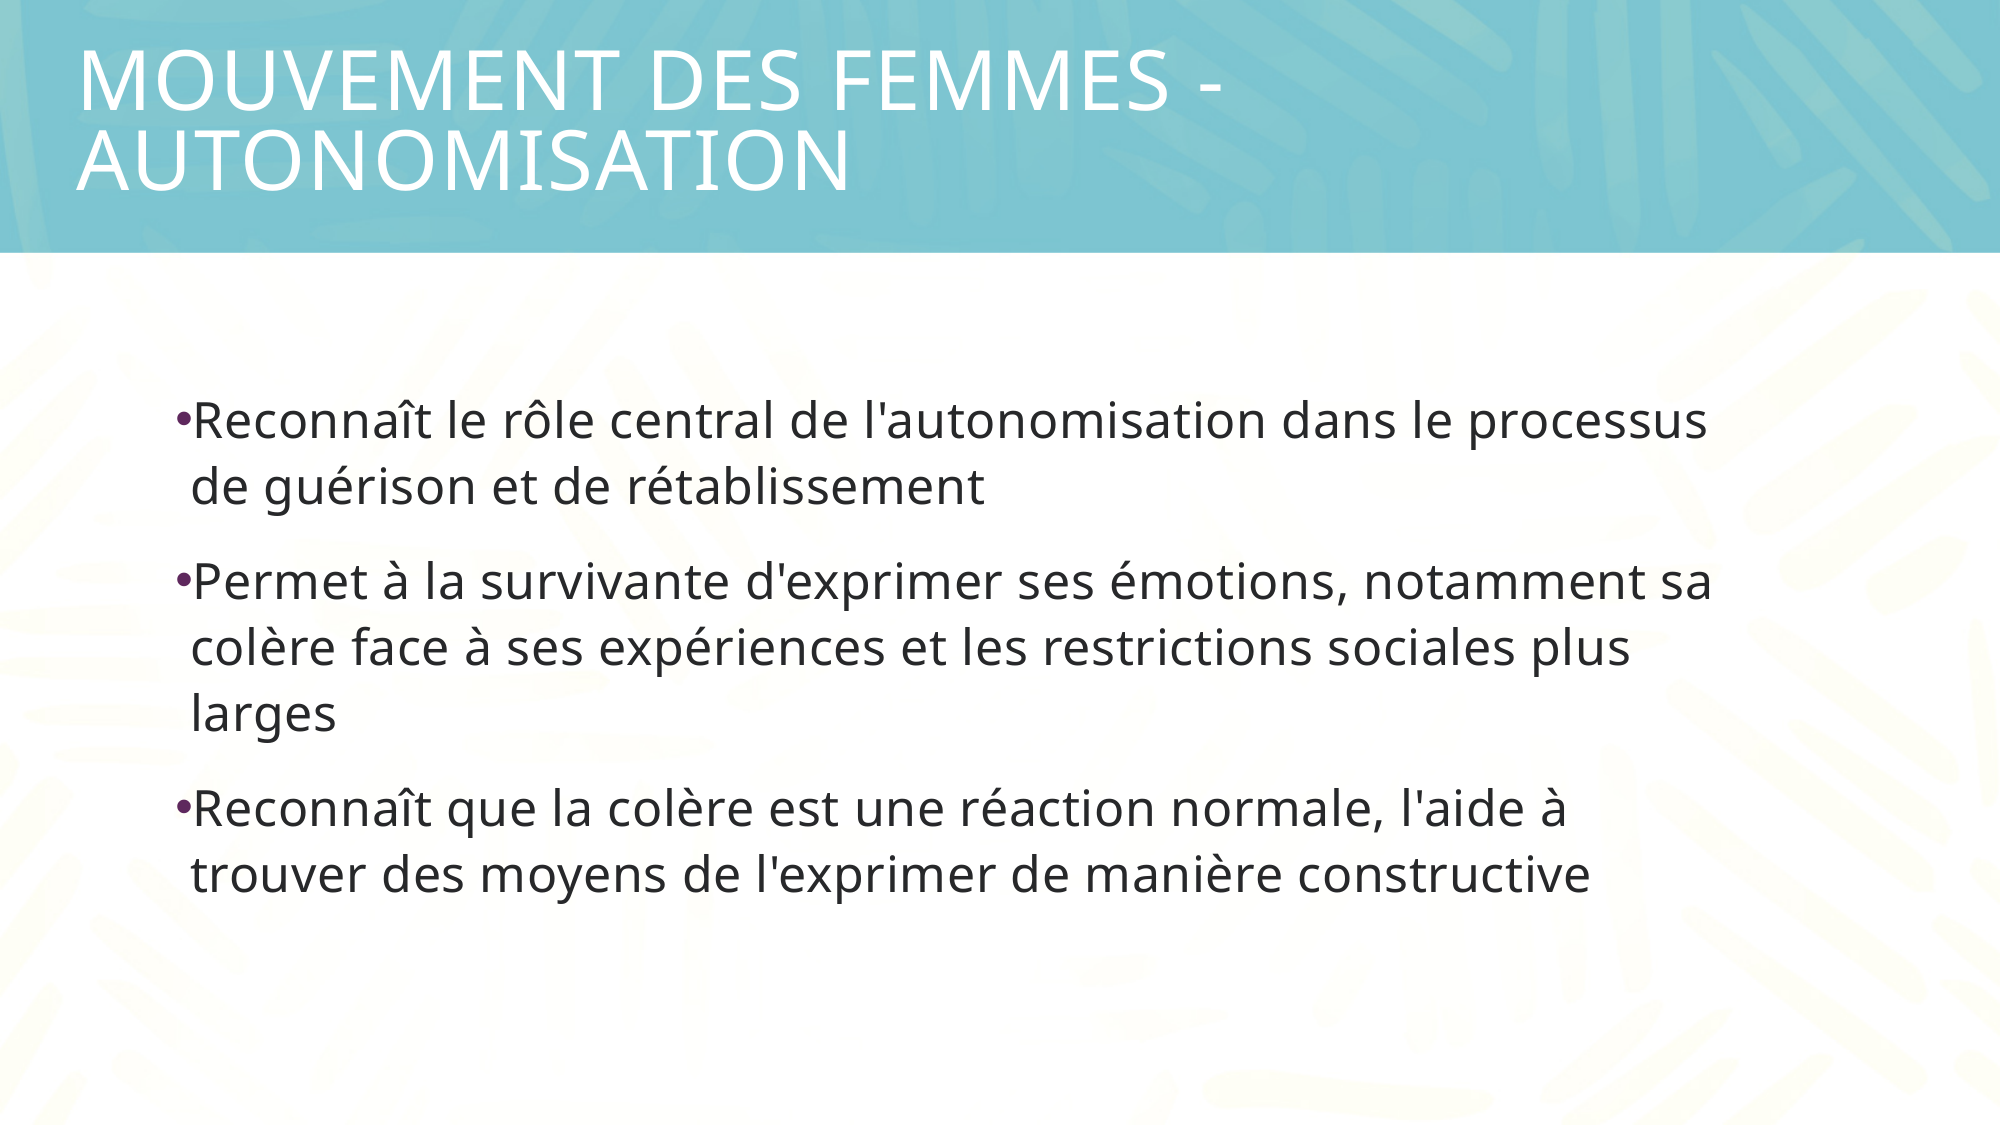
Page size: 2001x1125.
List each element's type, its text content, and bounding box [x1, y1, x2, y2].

picture [0, 0, 2000, 1125]
title Mouvement des femmes - Autonomisation [61, 33, 1938, 220]
list Reconnaît le rôle central de l'autonomisation dans le processus de guérison et de rétablissement Permet à la survivante d'exprimer ses émotions, notamment sa colère face à ses expériences et les restrictions sociales plus larges Reconnaît que la colère est une réaction normale, l'aide à trouver des moyens de l'exprimer de manière constructive [167, 374, 1763, 1036]
